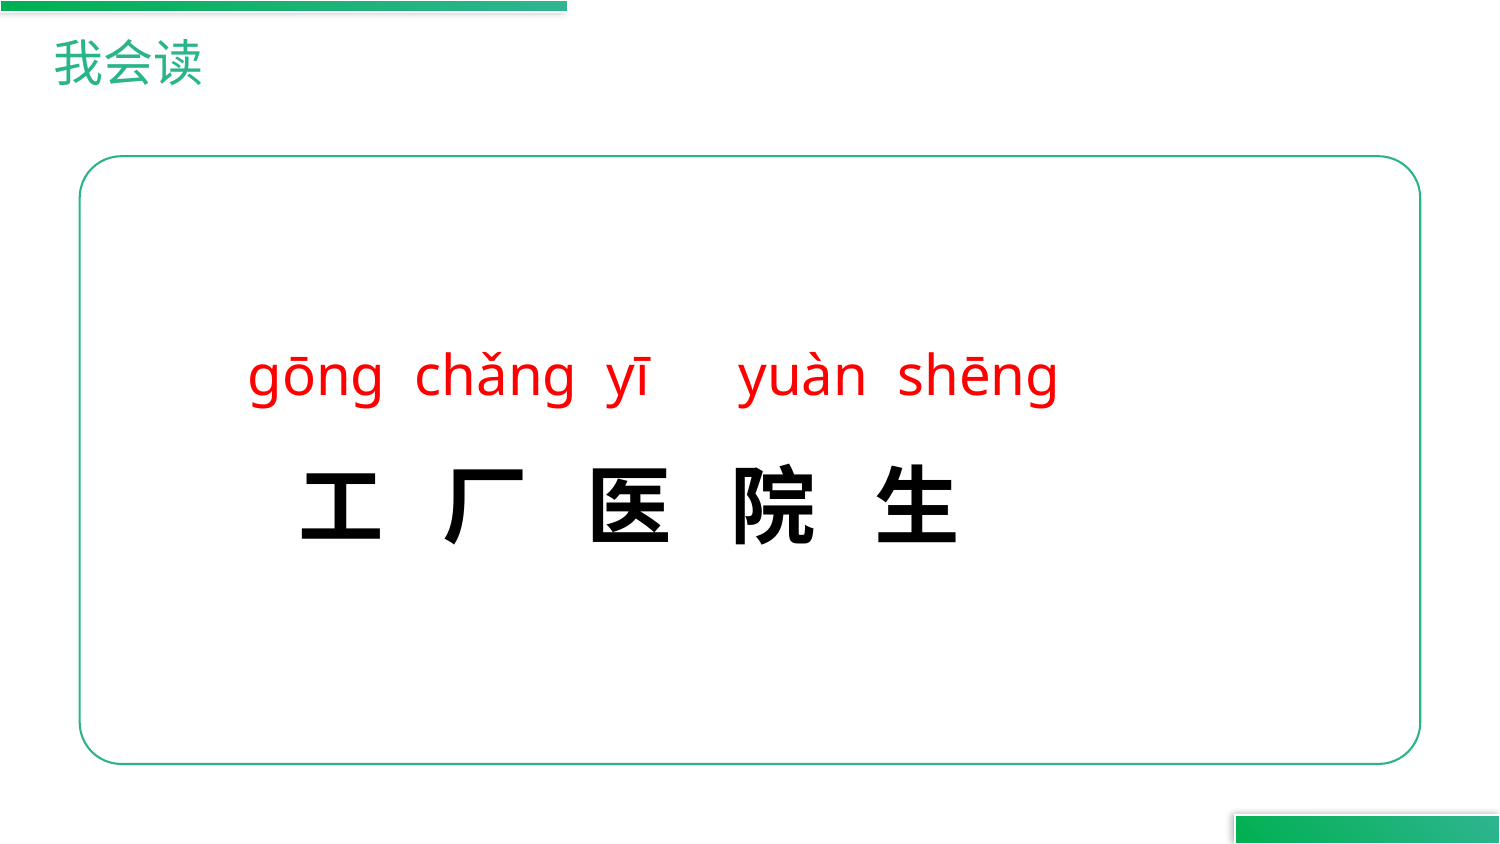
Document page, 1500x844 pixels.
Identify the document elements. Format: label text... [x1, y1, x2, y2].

text_box ɡōnɡ chǎnɡ yī yuàn shēnɡ [236, 341, 1256, 431]
text_box 工 厂 医 院 生 [287, 446, 992, 561]
list 我会读 [41, 32, 382, 94]
